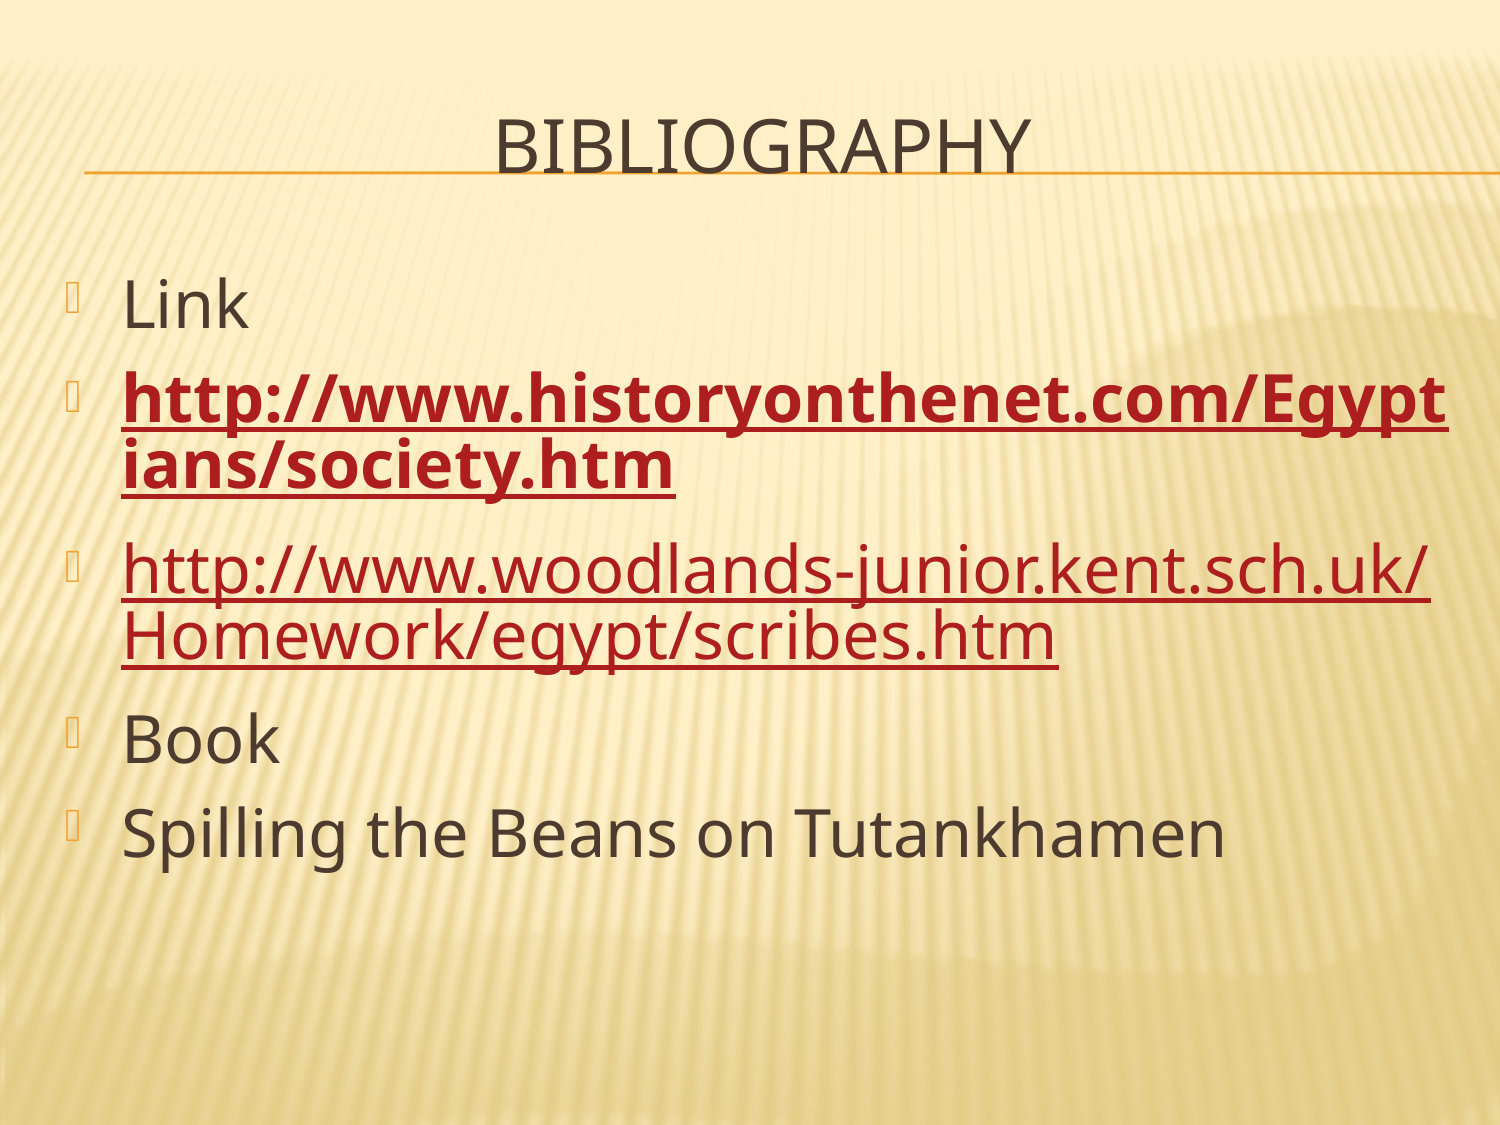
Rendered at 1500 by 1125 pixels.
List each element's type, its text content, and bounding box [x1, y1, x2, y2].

list Link http://www.historyonthenet.com/Egyptians/society.htm http://www.woodlands-junior.kent.sch.uk/Homework/egypt/scribes.htm Book Spilling the Beans on Tutankhamen [50, 254, 1475, 998]
title Bibliography [50, 75, 1475, 213]
